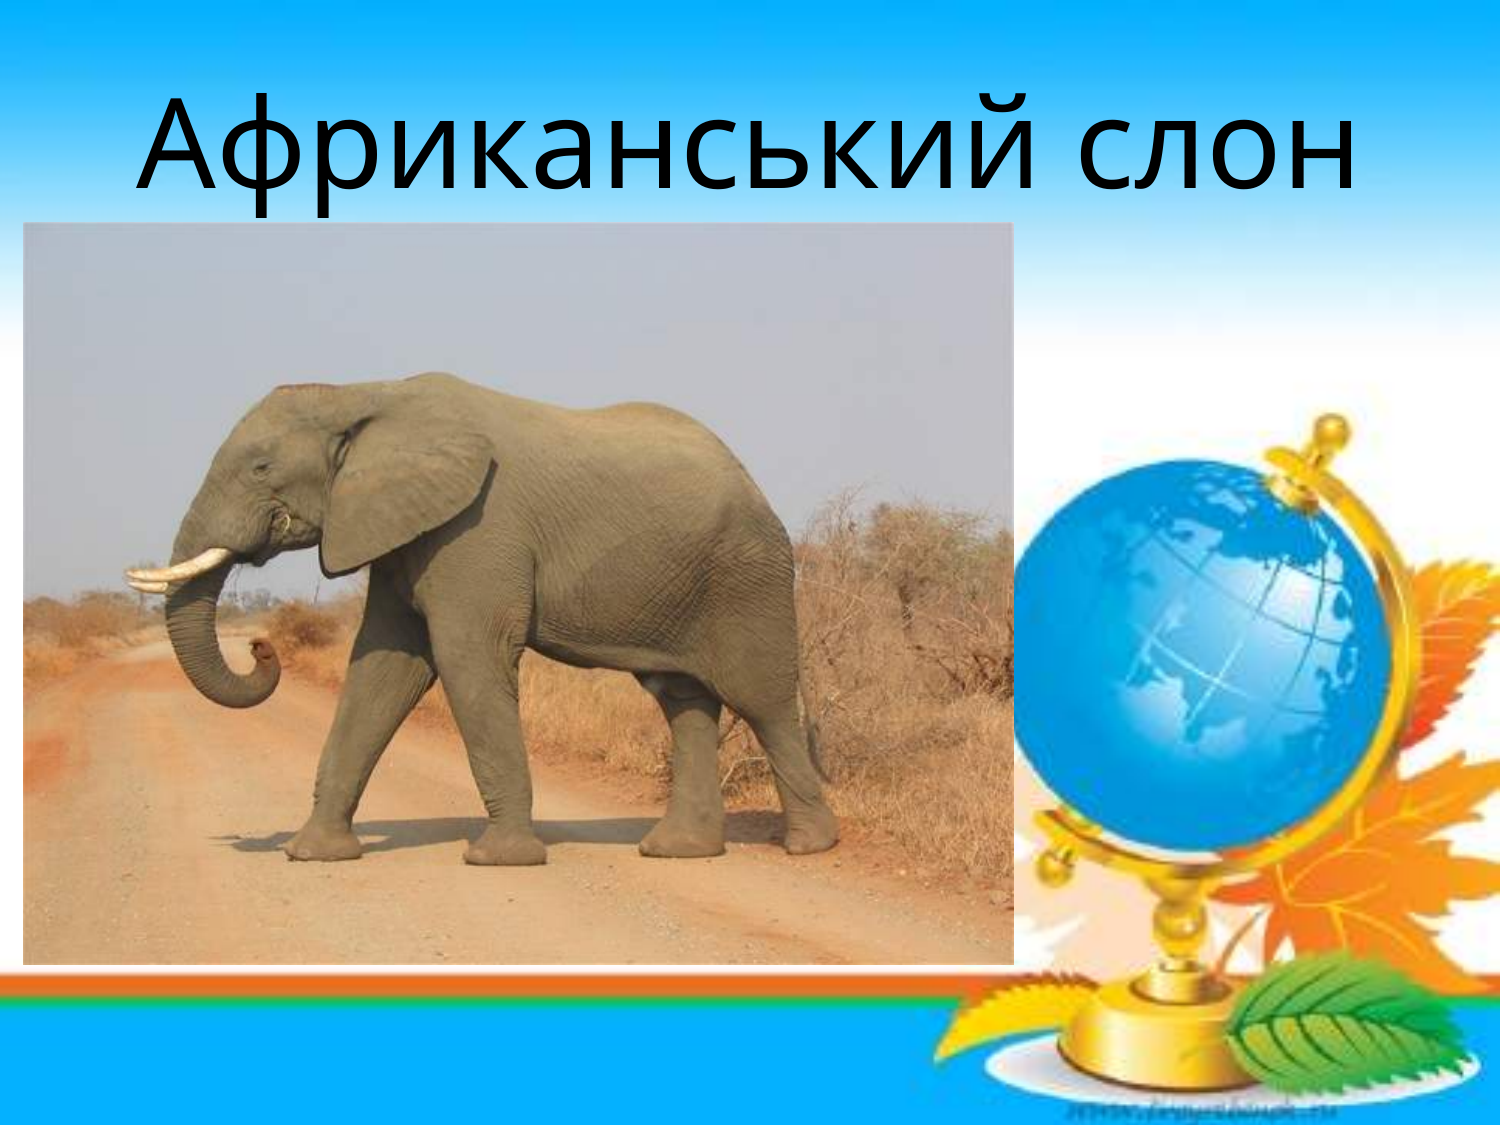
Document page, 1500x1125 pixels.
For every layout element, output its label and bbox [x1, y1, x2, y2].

picture [0, 36, 1500, 1122]
list [23, 222, 1014, 966]
picture [1450, 1099, 1460, 1105]
